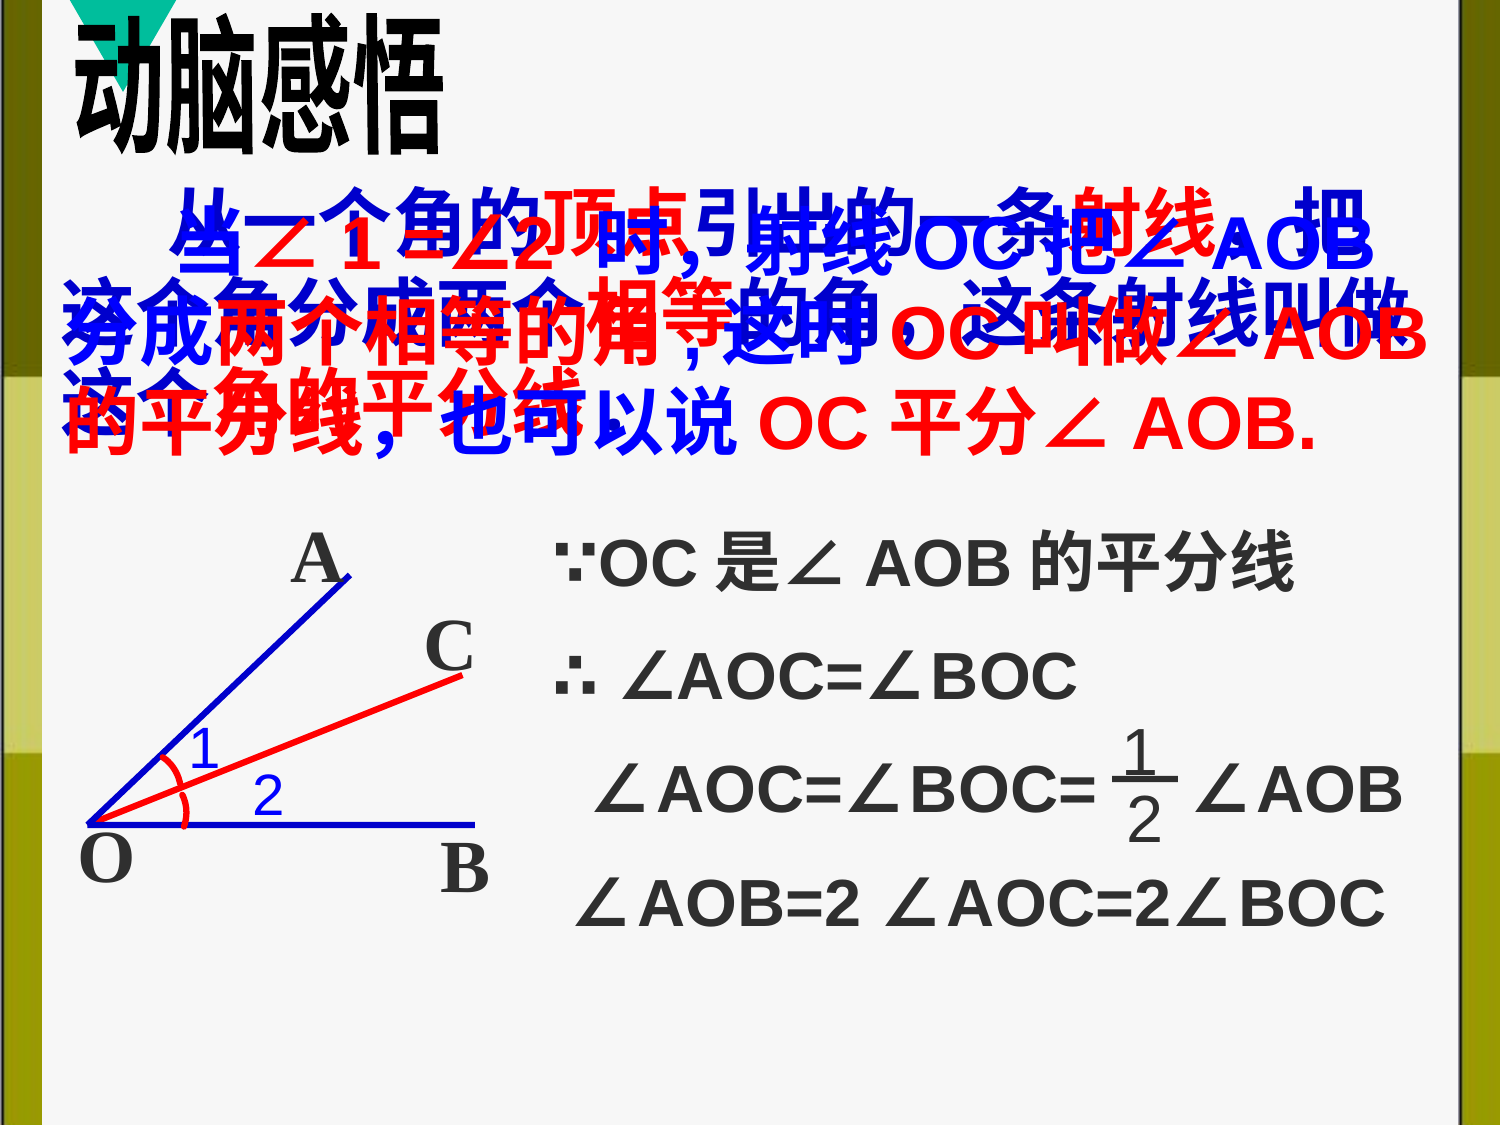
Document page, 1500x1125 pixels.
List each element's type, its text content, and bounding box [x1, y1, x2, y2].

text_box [155, 749, 188, 792]
picture [1458, 0, 1500, 1125]
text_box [62, 500, 506, 916]
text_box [174, 787, 194, 834]
text_box 当∠1 =∠2 时，射线OC把∠AOB分成两个相等的角,这时OC叫做∠AOB的平分线，也可以说OC平分∠AOB. [50, 187, 1450, 473]
text_box 从一个角的顶点引出的一条射线，把这个角分成两个相等的角，这条射线叫做这个角的平分线. [45, 168, 1446, 453]
picture [0, 0, 42, 1125]
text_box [537, 512, 1438, 968]
